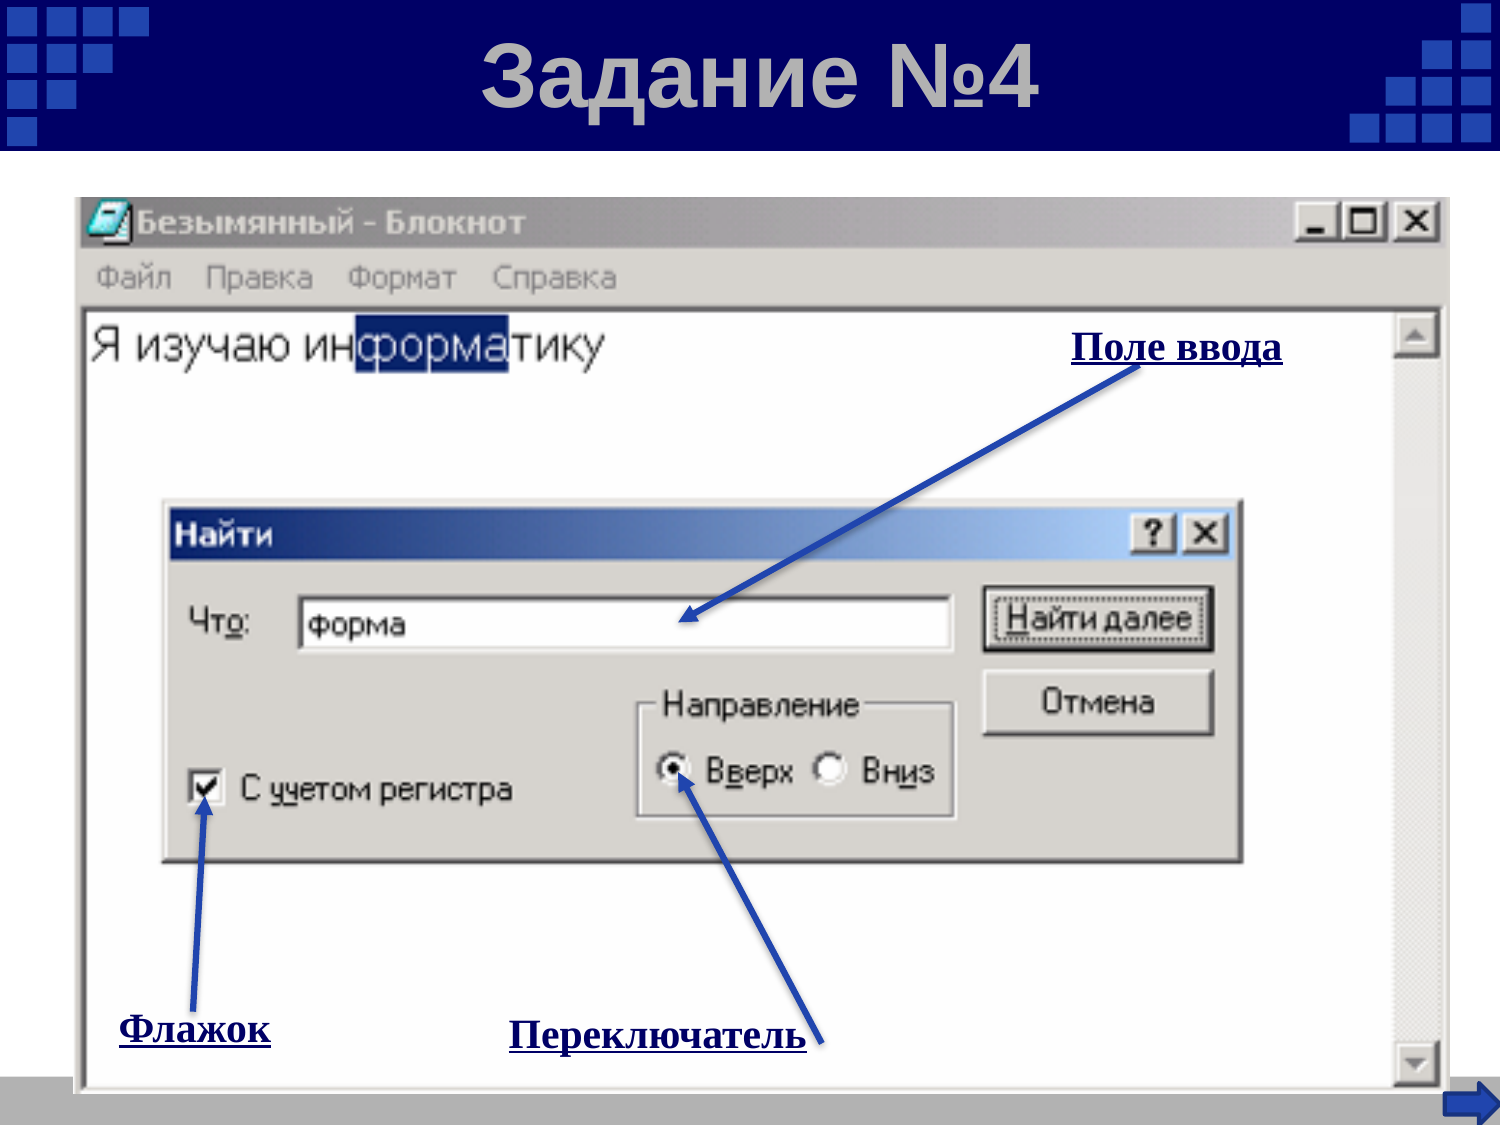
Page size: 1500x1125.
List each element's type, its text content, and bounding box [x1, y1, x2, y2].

text_box [1442, 1081, 1500, 1125]
text_box Задание №4 [85, 0, 1436, 141]
picture [72, 196, 1450, 1094]
